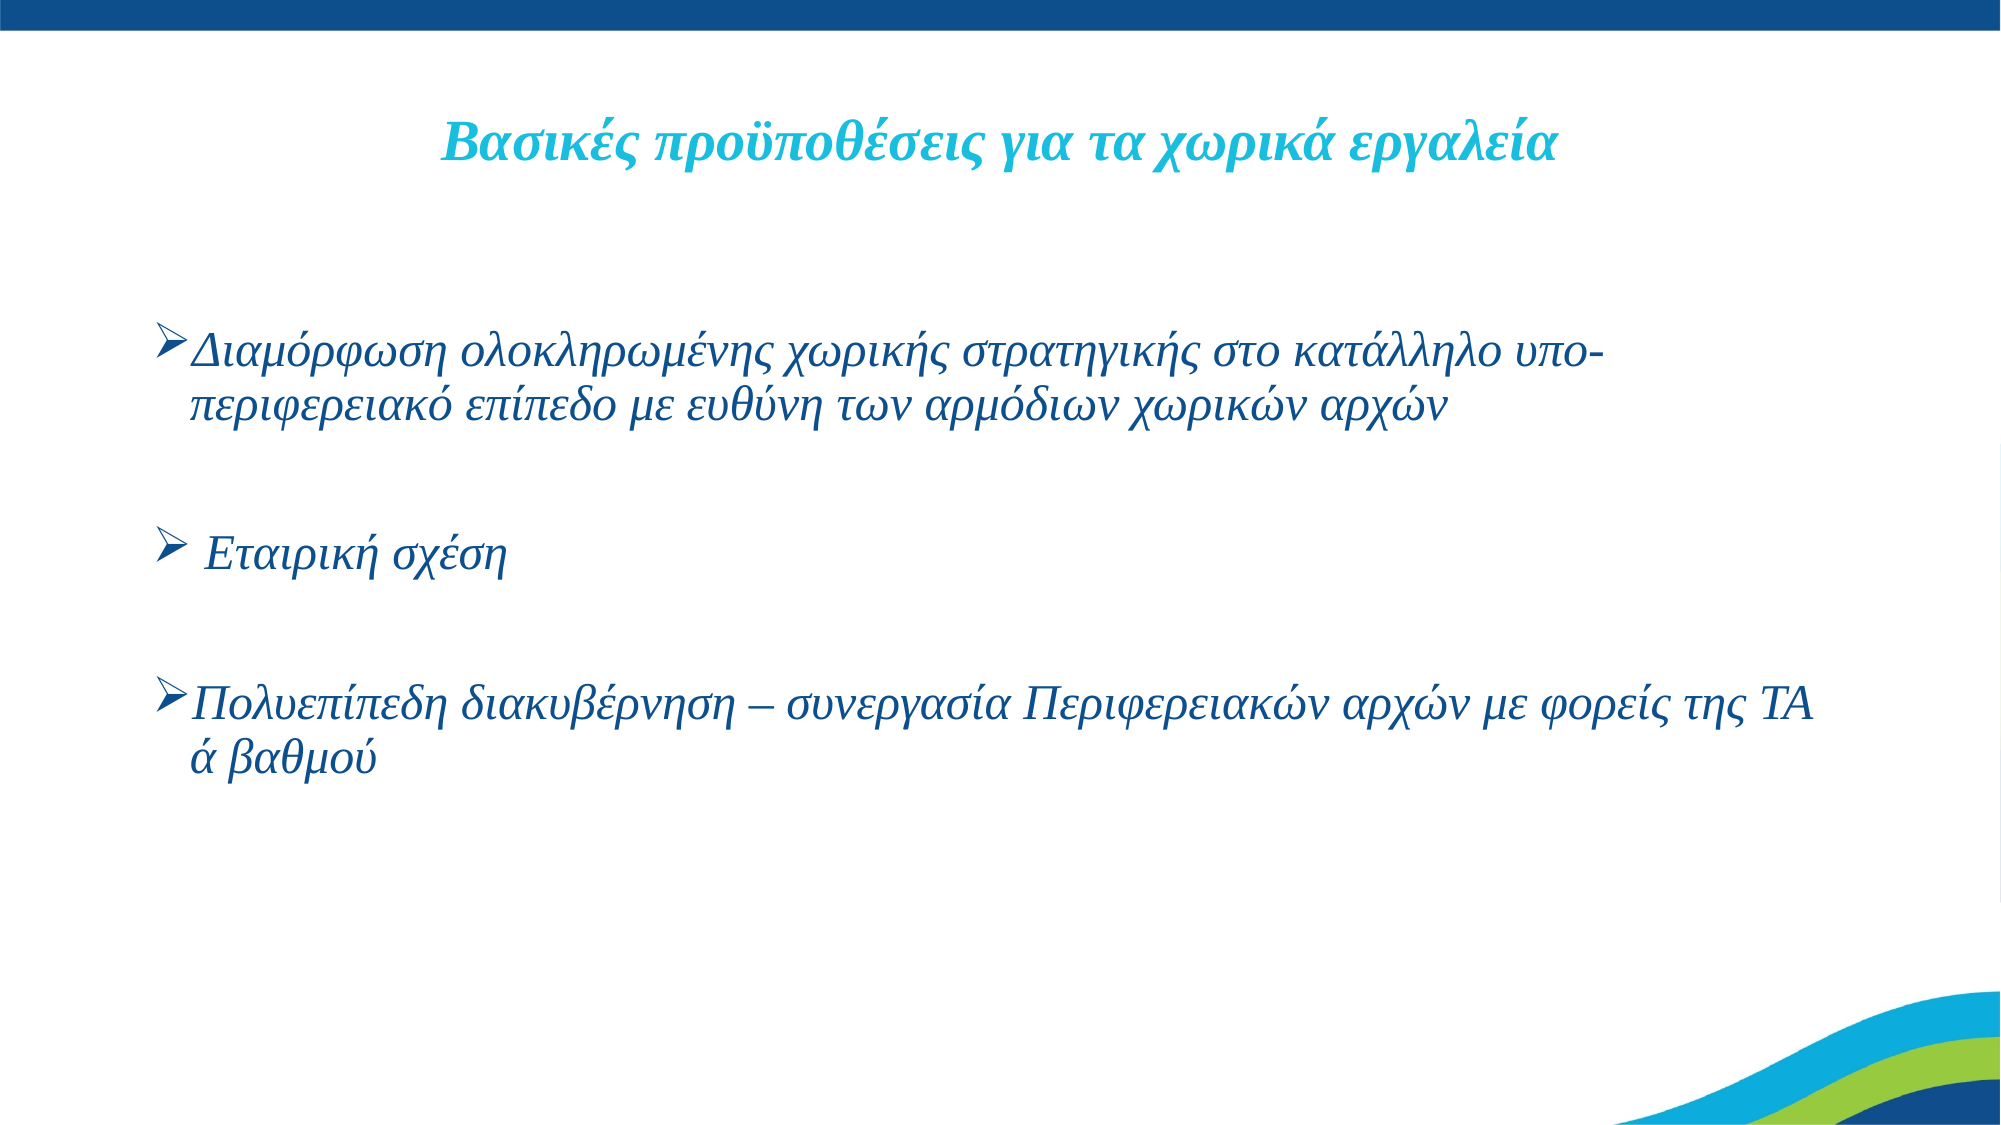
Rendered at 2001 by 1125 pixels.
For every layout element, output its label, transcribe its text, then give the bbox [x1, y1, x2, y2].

title Βασικές προϋποθέσεις για τα χωρικά εργαλεία [137, 68, 1863, 216]
list Διαμόρφωση ολοκληρωμένης χωρικής στρατηγικής στο κατάλληλο υπο-περιφερειακό επίπεδο με ευθύνη των αρμόδιων χωρικών αρχών Εταιρική σχέση Πολυεπίπεδη διακυβέρνηση – συνεργασία Περιφερειακών αρχών με φορείς της ΤΑ ά βαθμού [137, 231, 1863, 1014]
picture [0, 0, 2001, 1125]
